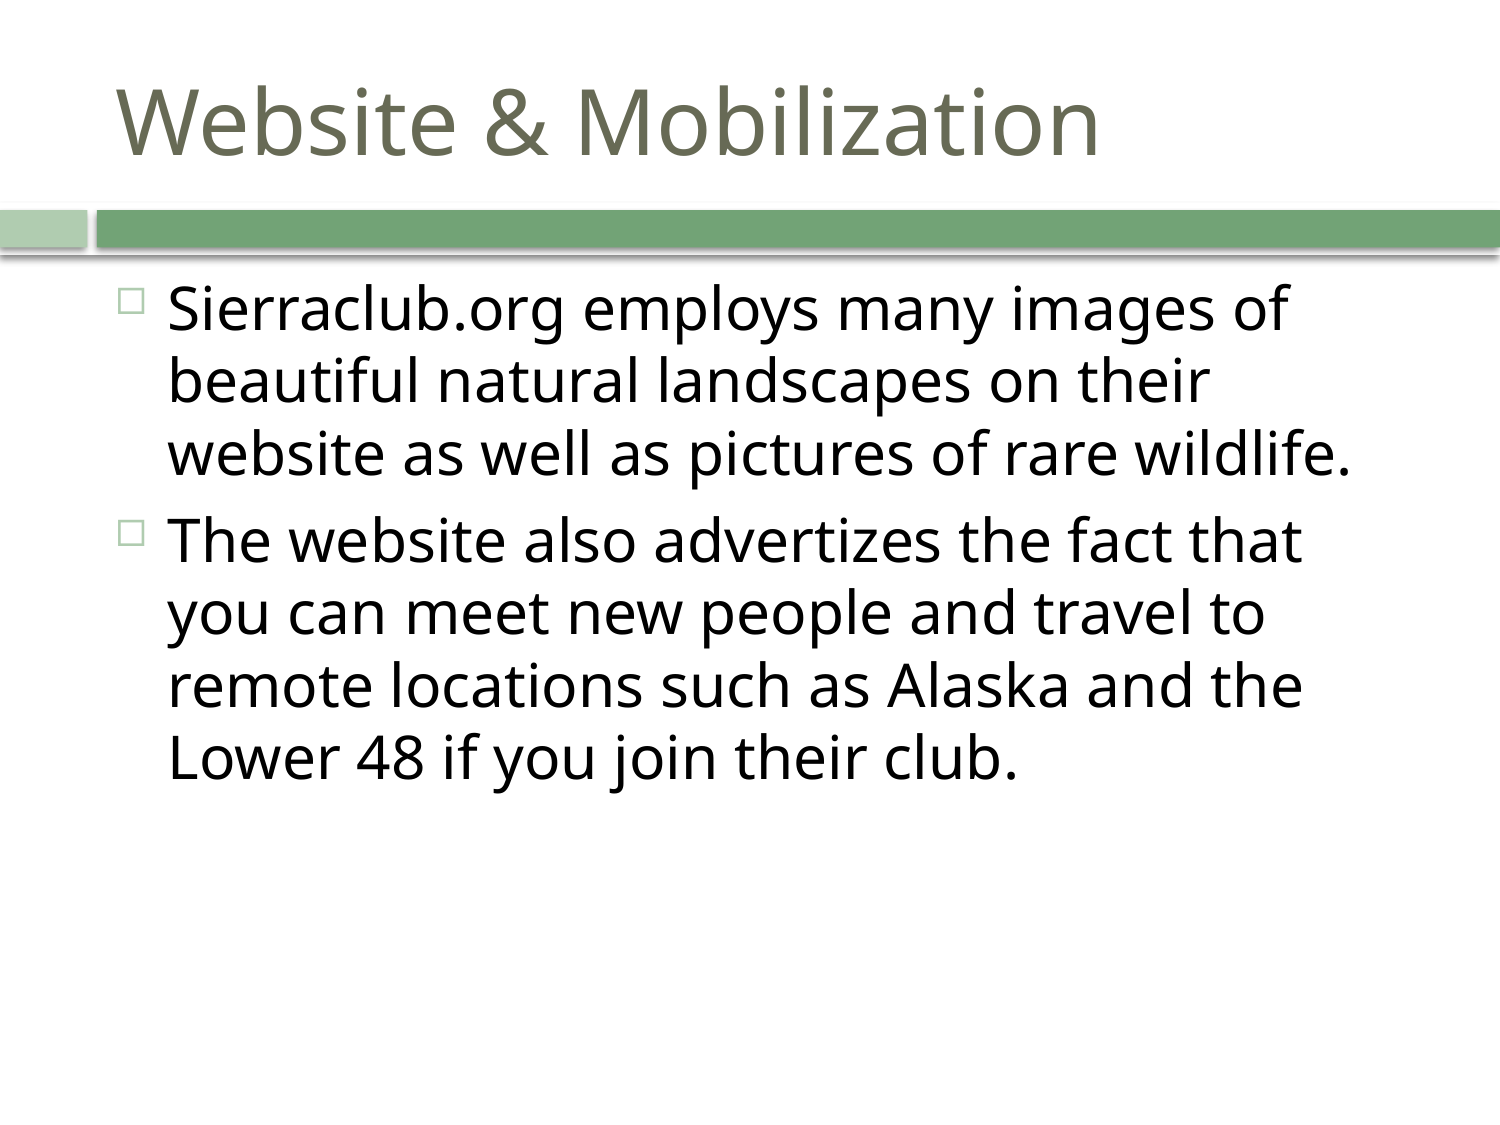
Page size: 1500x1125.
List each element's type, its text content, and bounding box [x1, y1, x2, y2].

title Website & Mobilization [100, 37, 1438, 200]
list Sierraclub.org employs many images of beautiful natural landscapes on their website as well as pictures of rare wildlife. The website also advertizes the fact that you can meet new people and travel to remote locations such as Alaska and the Lower 48 if you join their club. [100, 262, 1438, 1000]
